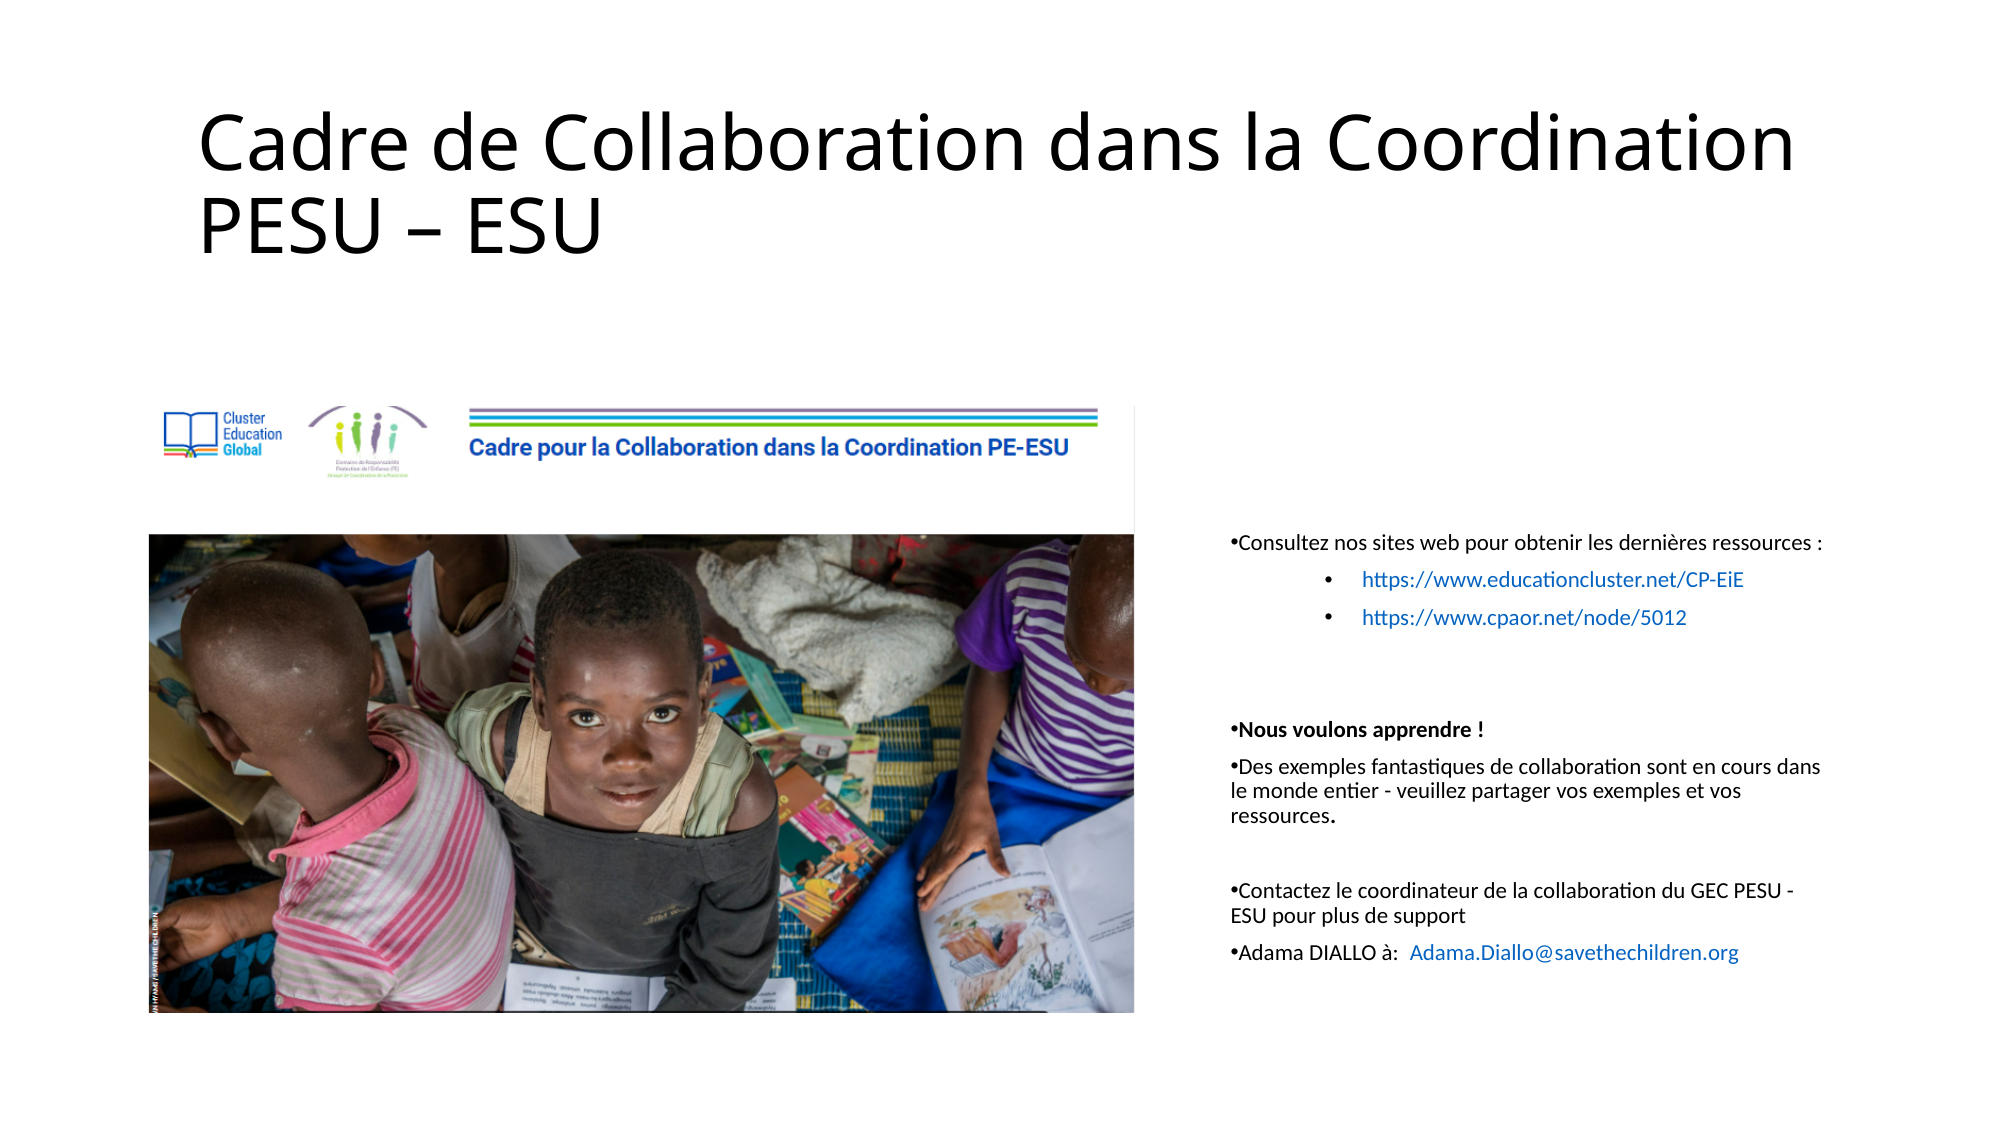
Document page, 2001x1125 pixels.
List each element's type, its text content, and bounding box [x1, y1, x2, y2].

picture [148, 406, 1135, 1013]
title Cadre de Collaboration dans la Coordination PESU – ESU [183, 90, 1851, 284]
text_box Consultez nos sites web pour obtenir les dernières ressources : https://www.educationcluster.net/CP-EiE https://www.cpaor.net/node/5012 Nous voulons apprendre ! Des exemples fantastiques de collaboration sont en cours dans le monde entier - veuillez partager vos exemples et vos ressources. Contactez le coordinateur de la collaboration du GEC PESU - ESU pour plus de support Adama DIALLO à: Adama.Diallo@savethechildren.org [1215, 406, 1851, 1013]
